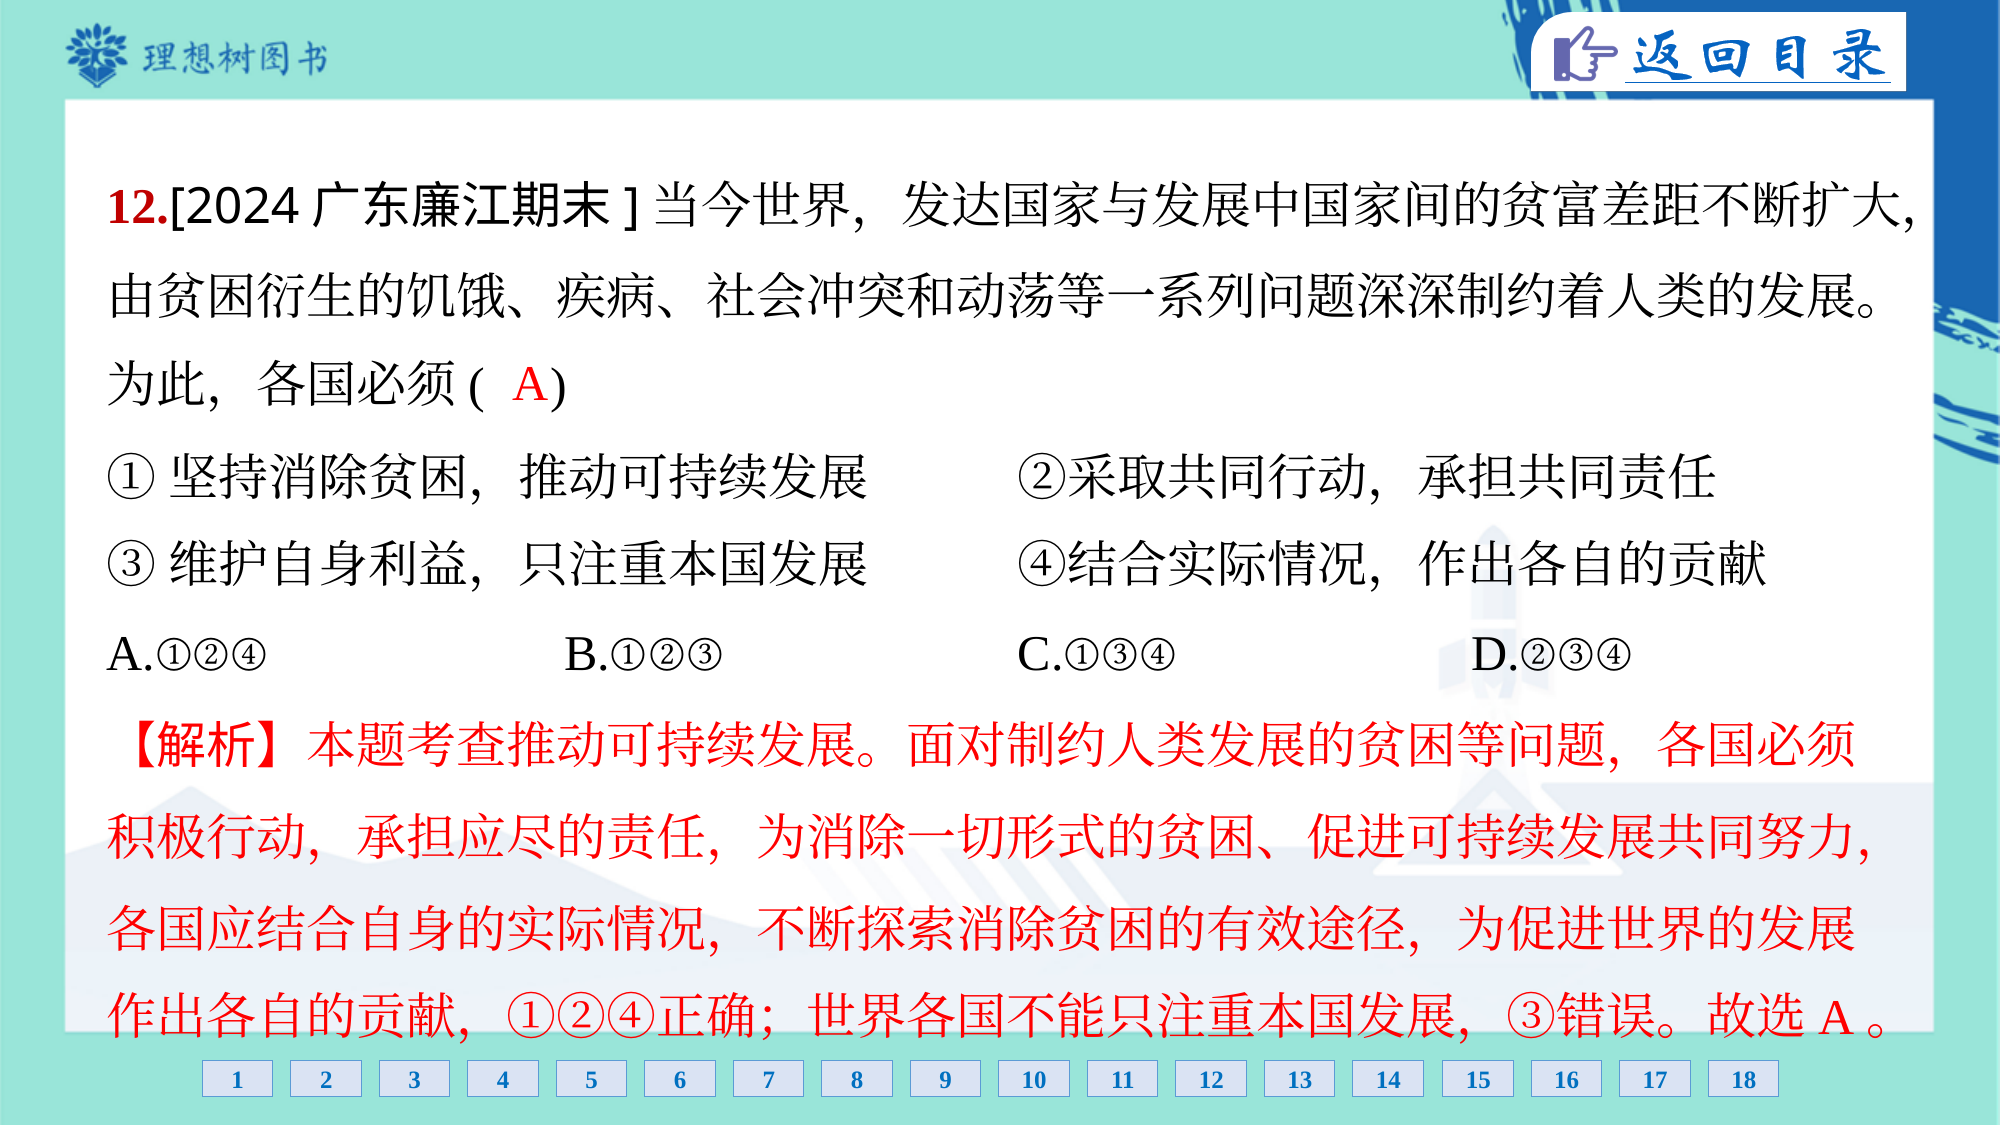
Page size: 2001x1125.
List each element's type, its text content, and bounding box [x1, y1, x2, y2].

text_box A.①②④ B.①②③ C.①③④ D.②③④ [106, 593, 1895, 671]
text_box A [494, 323, 567, 402]
text_box 【解析】本题考查推动可持续发展。面对制约人类发展的贫困等问题，各国必须 积极行动，承担应尽的责任，为消除一切形式的贫困、促进可持续发展共同努力， 各国应结合自身的实际情况，不断探索消除贫困的有效途径，为促进世界的发展 作出各自的贡献，①②④正确；世界各国不能只注重本国发展，③错误。故选A。 [106, 682, 1895, 1035]
picture [0, 0, 2000, 1125]
text_box ①坚持消除贫困，推动可持续发展 ②采取共同行动，承担共同责任 ③维护自身利益，只注重本国发展 ④结合实际情况，作出各自的贡献 [106, 413, 1895, 583]
text_box 12.[2024广东廉江期末]当今世界，发达国家与发展中国家间的贫富差距不断扩大， 由贫困衍生的饥饿、疾病、社会冲突和动荡等一系列问题深深制约着人类的发展。 为此，各国必须( ) [106, 141, 1895, 403]
